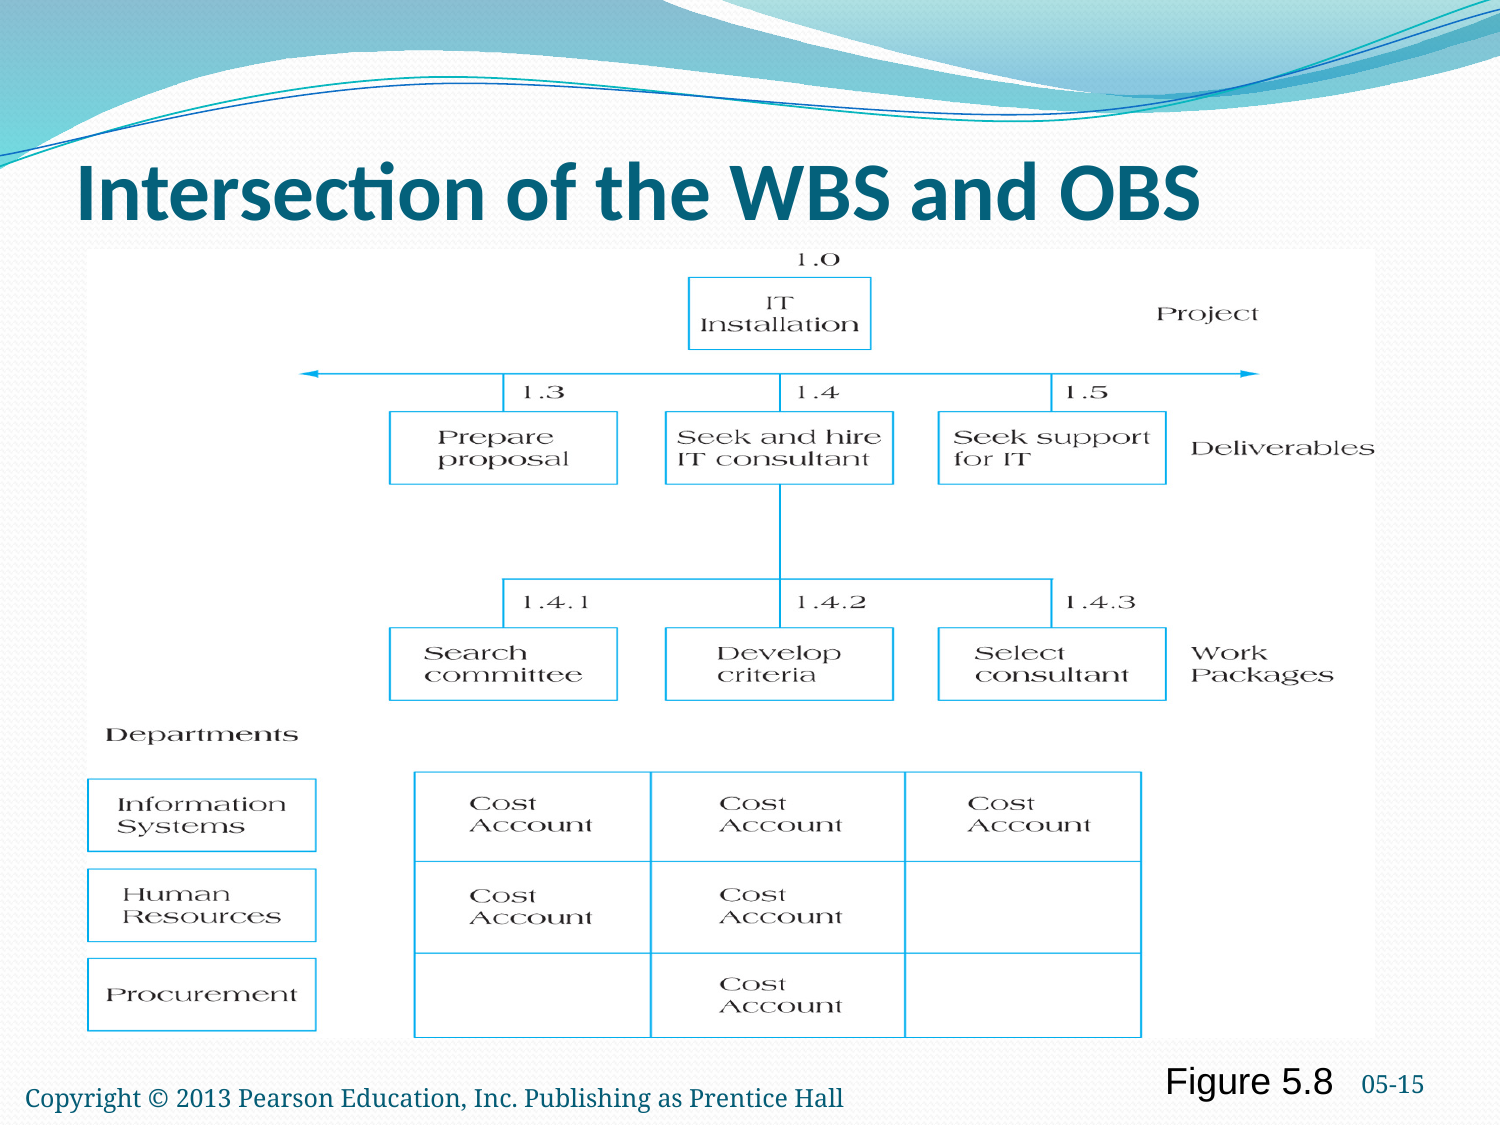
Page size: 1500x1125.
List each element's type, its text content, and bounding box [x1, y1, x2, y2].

title Intersection of the WBS and OBS [74, 49, 1438, 238]
picture [87, 249, 1376, 1038]
slide_number 05-15 [1349, 1042, 1425, 1103]
text_box Figure 5.8 [1150, 1050, 1349, 1110]
text_box Copyright © 2013 Pearson Education, Inc. Publishing as Prentice Hall [24, 1074, 988, 1113]
